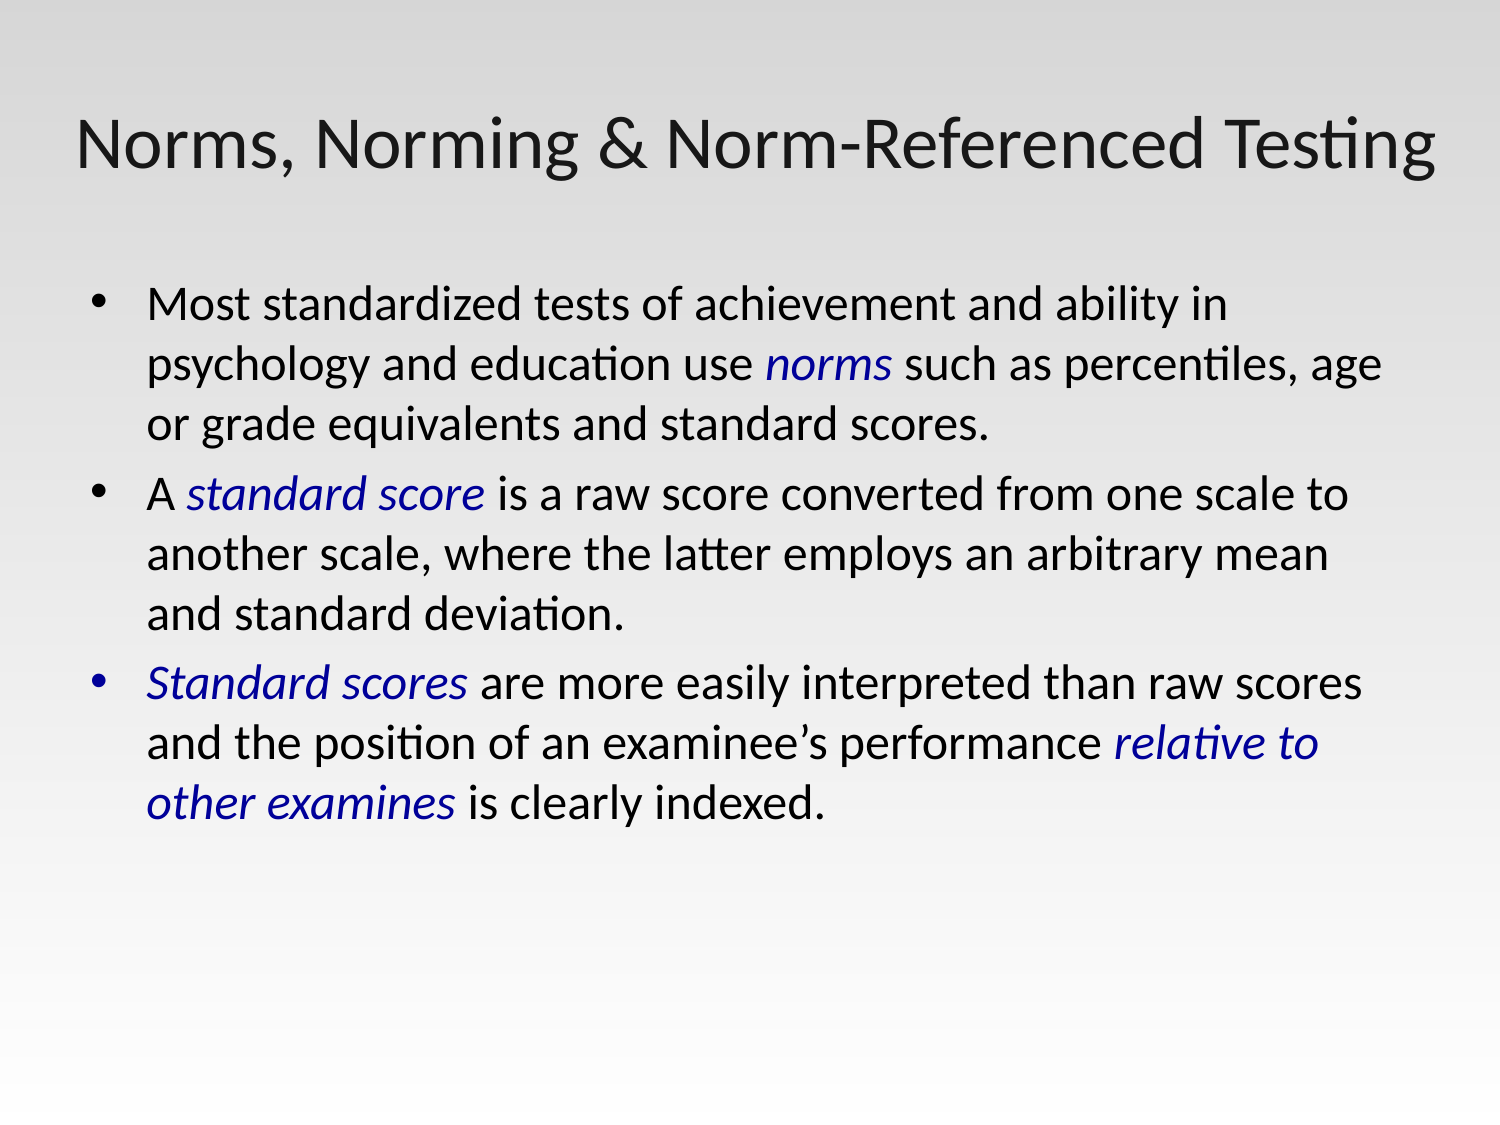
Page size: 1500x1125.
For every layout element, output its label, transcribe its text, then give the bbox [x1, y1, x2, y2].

list Most standardized tests of achievement and ability in psychology and education use norms such as percentiles, age or grade equivalents and standard scores. A standard score is a raw score converted from one scale to another scale, where the latter employs an arbitrary mean and standard deviation. Standard scores are more easily interpreted than raw scores and the position of an examinee’s performance relative to other examines is clearly indexed. [75, 262, 1425, 1005]
title Norms, Norming & Norm-Referenced Testing [37, 45, 1475, 233]
